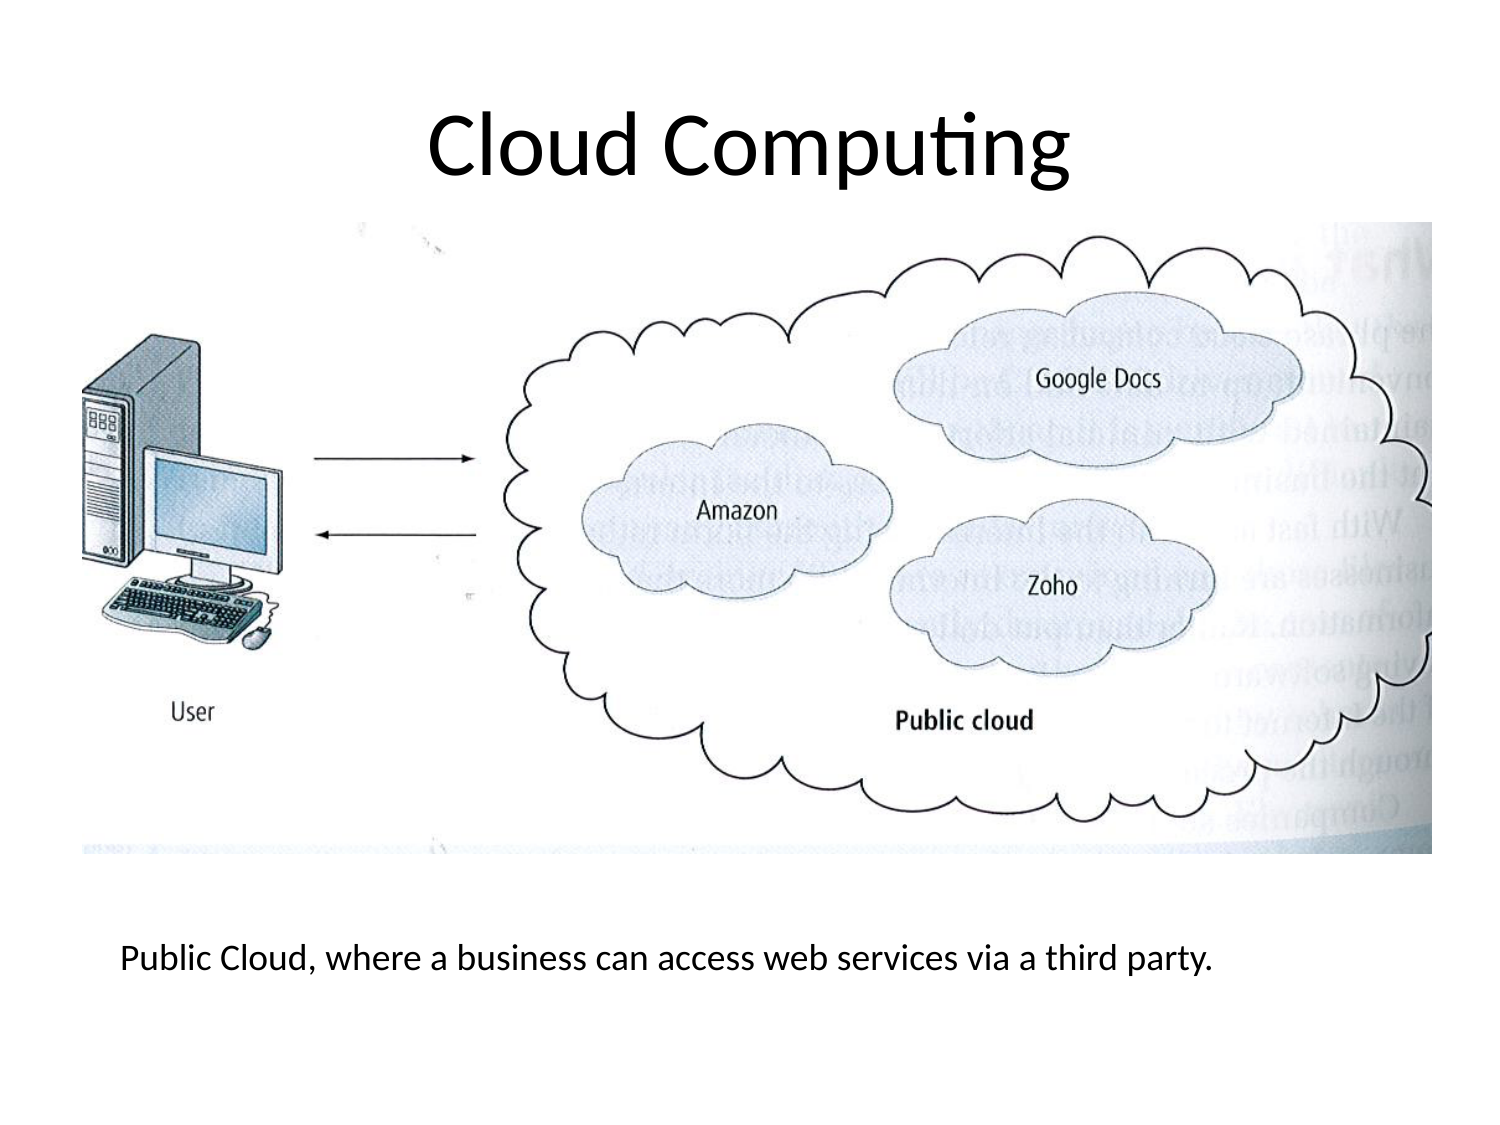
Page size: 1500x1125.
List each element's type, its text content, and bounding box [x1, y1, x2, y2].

text_box Public Cloud, where a business can access web services via a third party. [105, 925, 1430, 986]
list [81, 222, 1433, 854]
title Cloud Computing [75, 45, 1425, 233]
